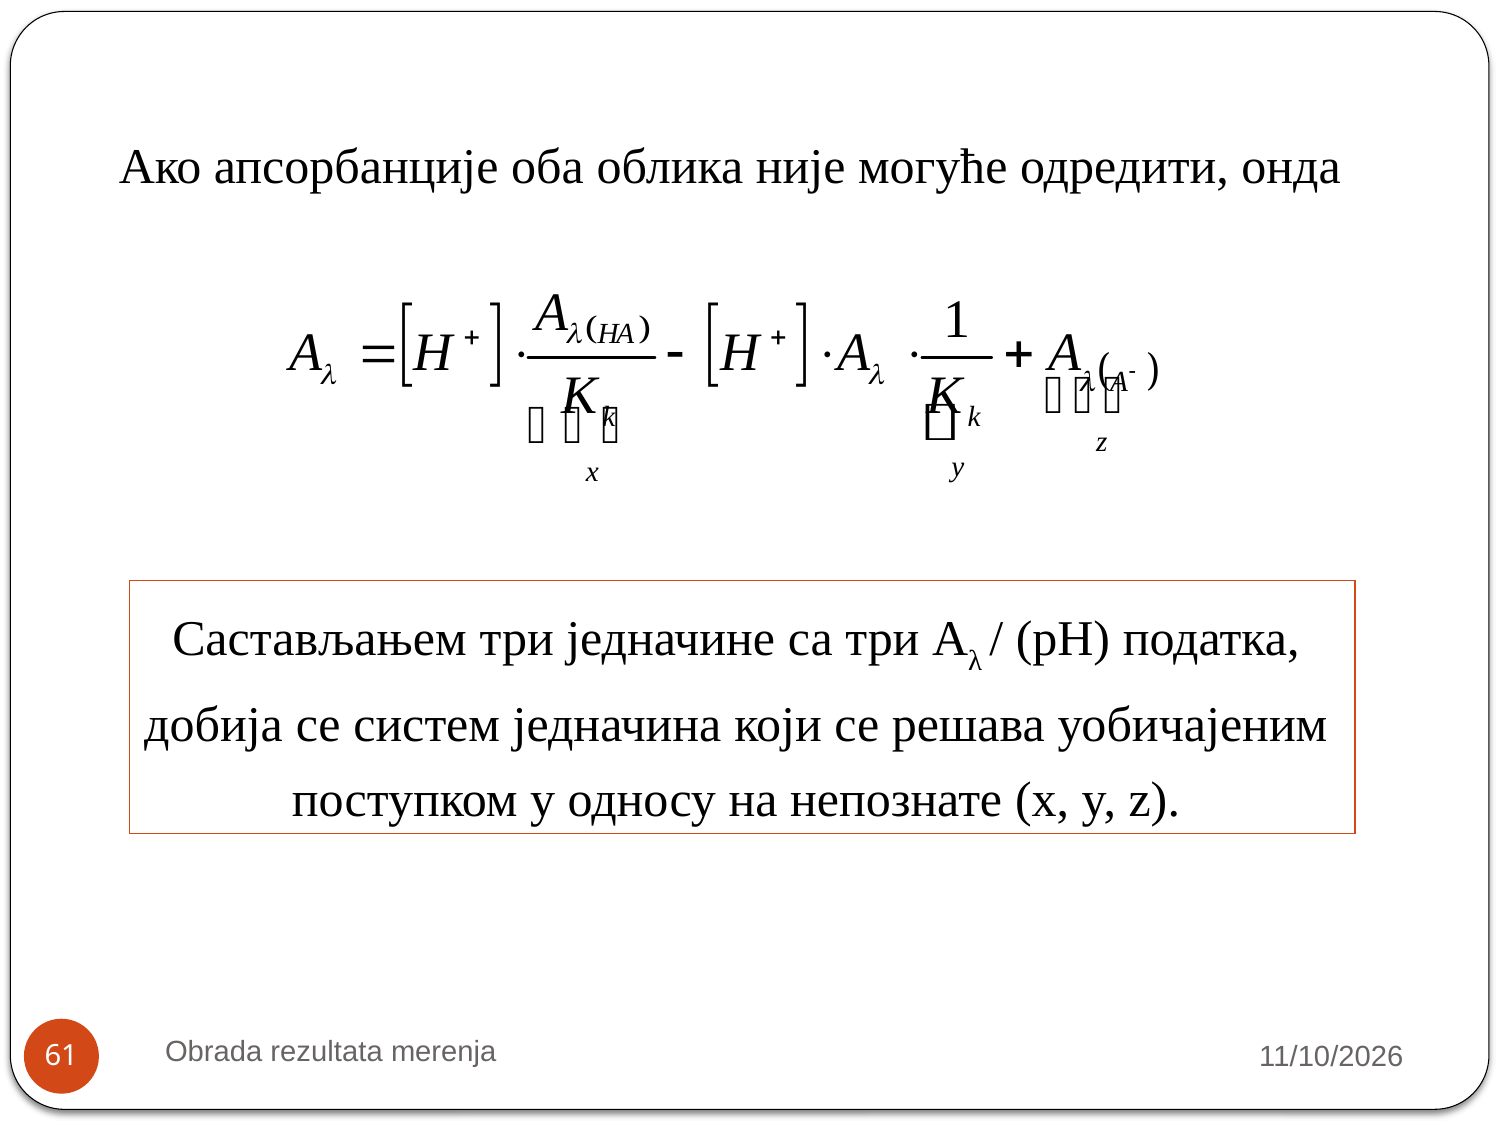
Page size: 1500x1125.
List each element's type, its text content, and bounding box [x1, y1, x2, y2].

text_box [277, 278, 1170, 492]
text_box Састављањем три једначине са три Aλ / (pH) податка, добија се систем једначина који се решава уобичајеним поступком у односу на непознате (x, y, z). [129, 580, 1355, 834]
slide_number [1012, 1015, 1419, 1094]
text_box Ако апсорбанције оба облика није могуће одредити, онда [103, 125, 1369, 201]
slide_number 61 [23, 1018, 99, 1094]
footer Obrada rezultata merenja [150, 1012, 800, 1088]
